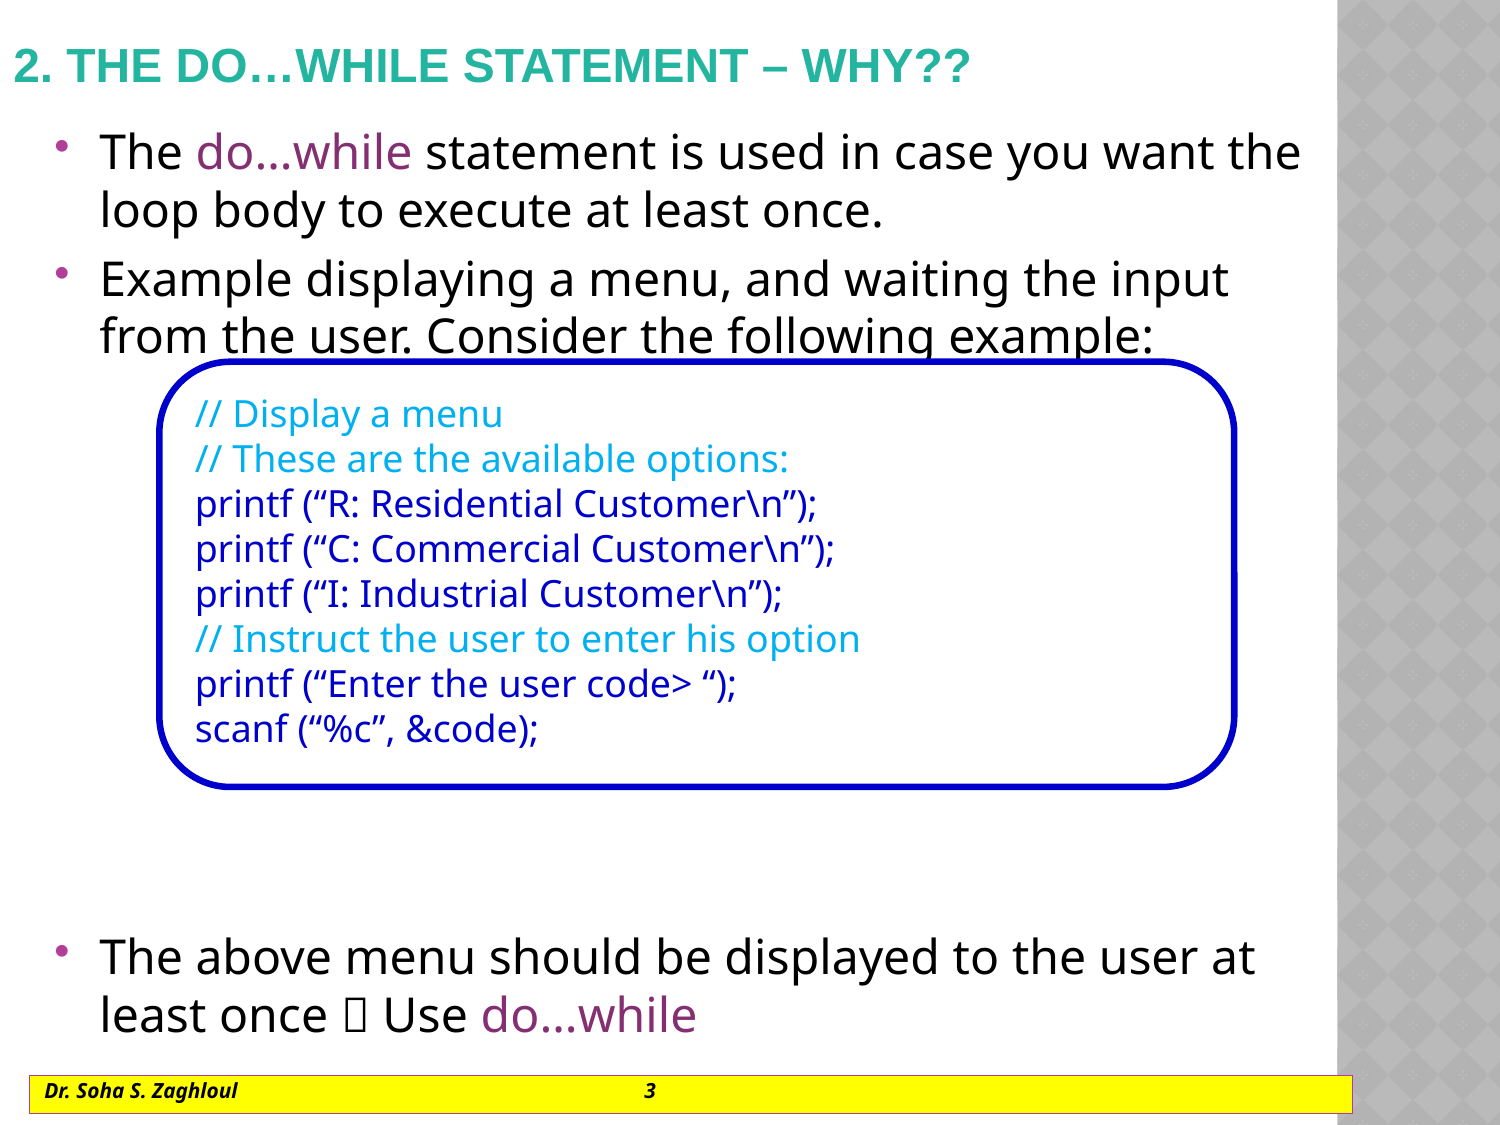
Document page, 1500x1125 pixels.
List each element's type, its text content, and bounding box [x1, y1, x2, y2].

text_box // Display a menu // These are the available options: printf (“R: Residential Customer\n”); printf (“C: Commercial Customer\n”); printf (“I: Industrial Customer\n”); // Instruct the user to enter his option printf (“Enter the user code> “); scanf (“%c”, &code); [156, 358, 1238, 791]
list The do…while statement is used in case you want the loop body to execute at least once. Example displaying a menu, and waiting the input from the user. Consider the following example: The above menu should be displayed to the user at least once  Use do…while [41, 113, 1341, 1059]
title 2. The DO…WHILE STATEMENT – why?? [5, 19, 1341, 93]
text_box Dr. Soha S. Zaghloul 3 [29, 1075, 1353, 1114]
